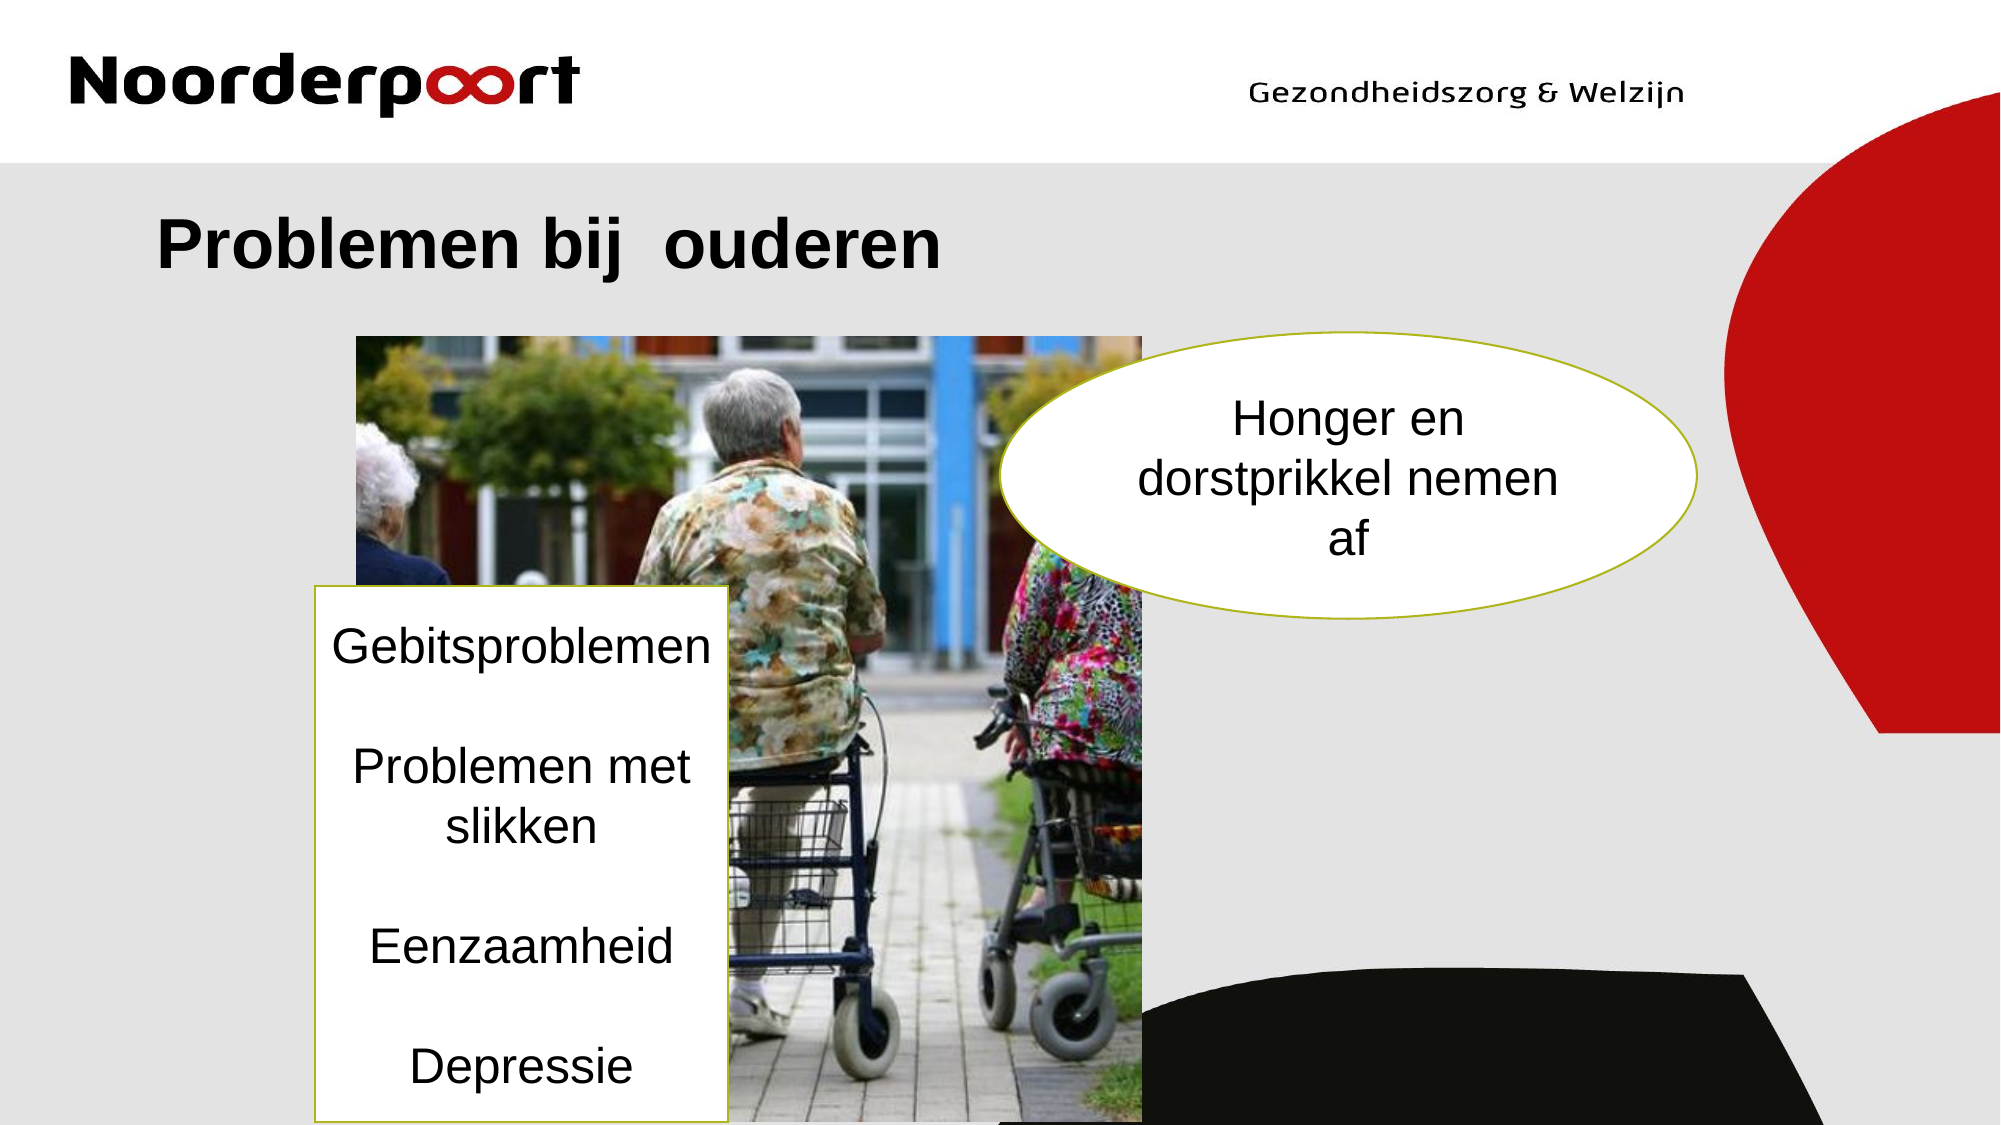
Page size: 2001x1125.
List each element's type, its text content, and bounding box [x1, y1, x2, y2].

title Problemen bij ouderen [141, 187, 1720, 294]
picture [0, 0, 2001, 1125]
text_box Gebitsproblemen Problemen met slikken Eenzaamheid Depressie [314, 585, 729, 1123]
text_box Honger en dorstprikkel nemen af [1142, 331, 1698, 620]
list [356, 336, 1142, 1122]
